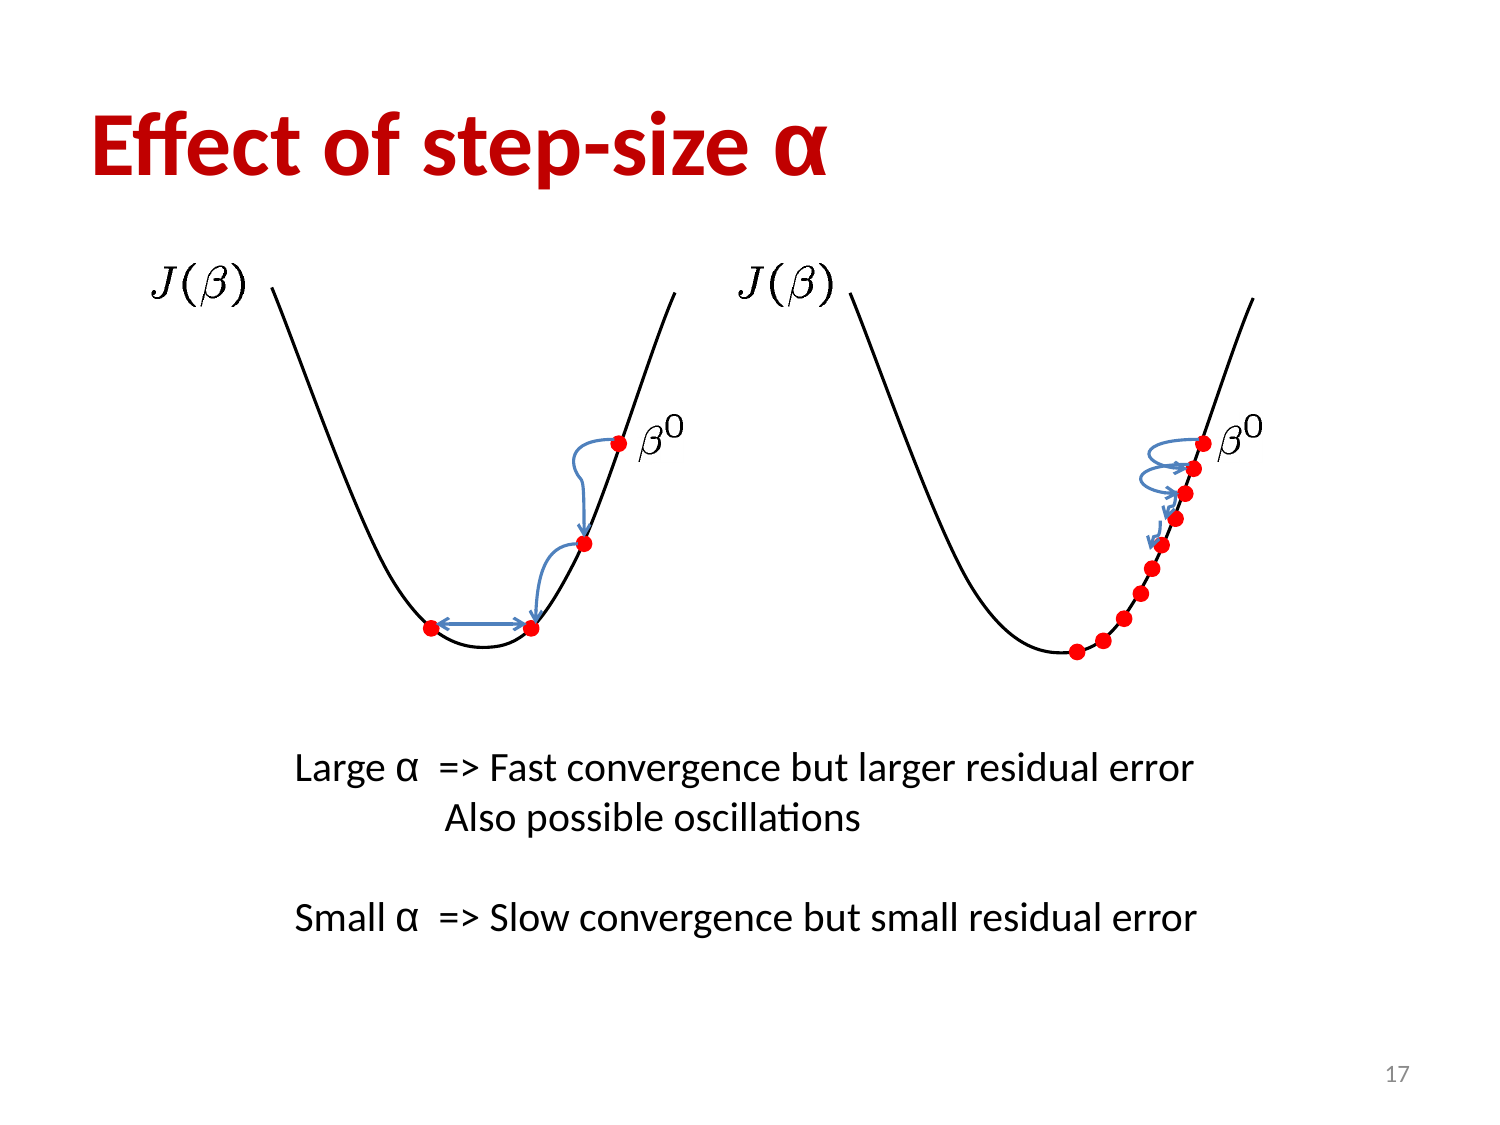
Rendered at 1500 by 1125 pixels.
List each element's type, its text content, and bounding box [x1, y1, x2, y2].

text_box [1169, 473, 1200, 485]
slide_number 17 [1074, 1042, 1425, 1103]
text_box [1095, 632, 1112, 650]
text_box [438, 626, 475, 648]
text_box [549, 472, 649, 504]
text_box [1154, 548, 1170, 554]
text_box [1155, 500, 1186, 511]
text_box [522, 620, 538, 637]
text_box [1068, 643, 1086, 661]
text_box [535, 543, 579, 625]
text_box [1178, 448, 1209, 461]
picture [637, 412, 684, 463]
text_box [1115, 610, 1133, 628]
text_box [271, 287, 676, 623]
text_box [1185, 469, 1202, 474]
text_box [1178, 493, 1194, 502]
text_box Large α => Fast convergence but larger residual error Also possible oscillations Small α => Slow convergence but small residual error [279, 732, 1213, 998]
picture [737, 262, 838, 308]
text_box [1167, 519, 1184, 527]
picture [1216, 412, 1263, 463]
text_box [485, 626, 525, 649]
text_box [1143, 560, 1161, 577]
text_box [610, 435, 628, 452]
text_box [1195, 435, 1210, 447]
picture [149, 262, 251, 308]
text_box [576, 535, 593, 553]
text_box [1140, 529, 1171, 541]
text_box [422, 620, 440, 637]
text_box [1132, 585, 1150, 602]
title Effect of step-size α [75, 45, 1425, 233]
text_box [849, 292, 1254, 654]
